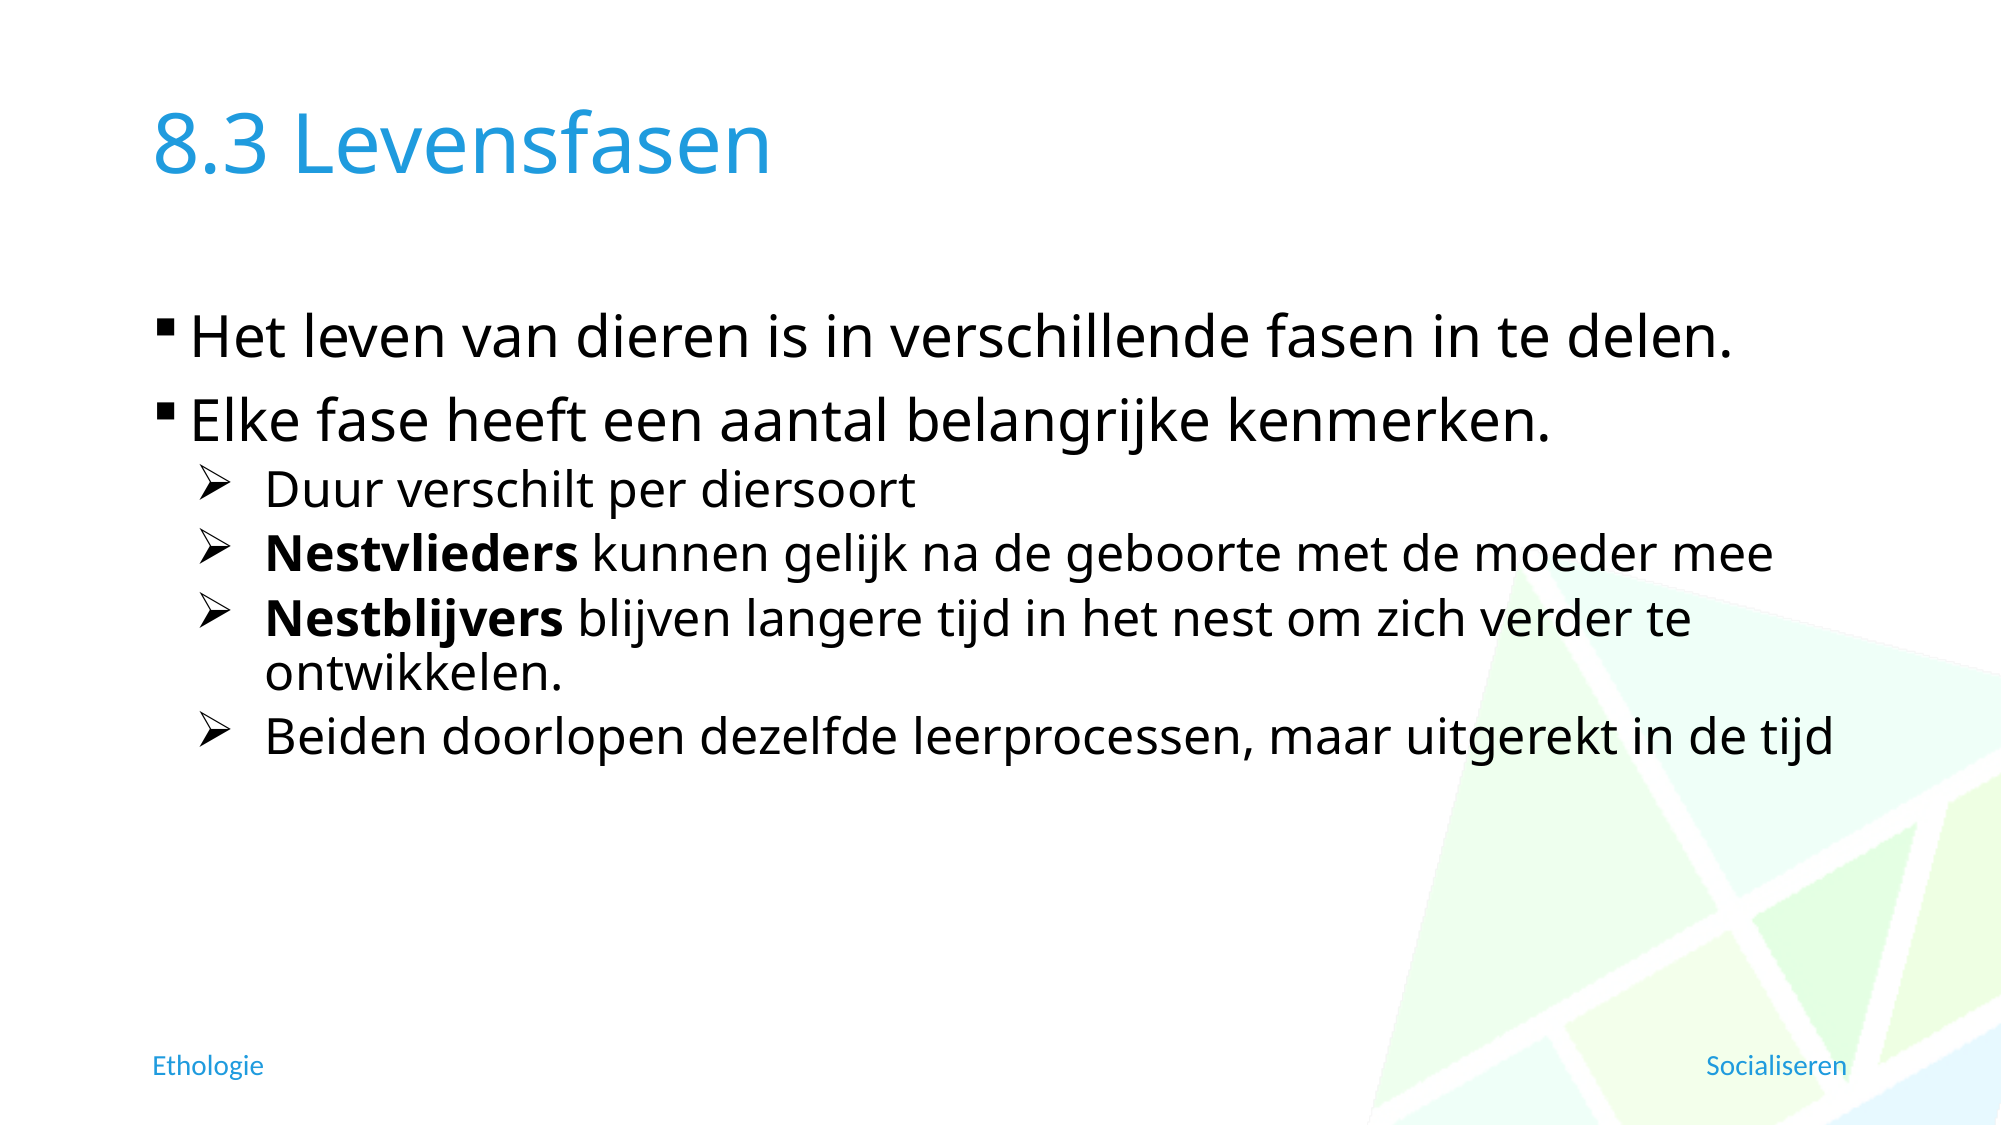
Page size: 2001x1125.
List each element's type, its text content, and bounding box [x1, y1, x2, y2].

list Het leven van dieren is in verschillende fasen in te delen. Elke fase heeft een aantal belangrijke kenmerken. Duur verschilt per diersoort Nestvlieders kunnen gelijk na de geboorte met de moeder mee Nestblijvers blijven langere tijd in het nest om zich verder te ontwikkelen. Beiden doorlopen dezelfde leerprocessen, maar uitgerekt in de tijd [137, 299, 1863, 1014]
list Ethologie [137, 1042, 588, 1103]
list Socialiseren [1412, 1042, 1863, 1103]
title 8.3 Levensfasen [137, 59, 1863, 234]
